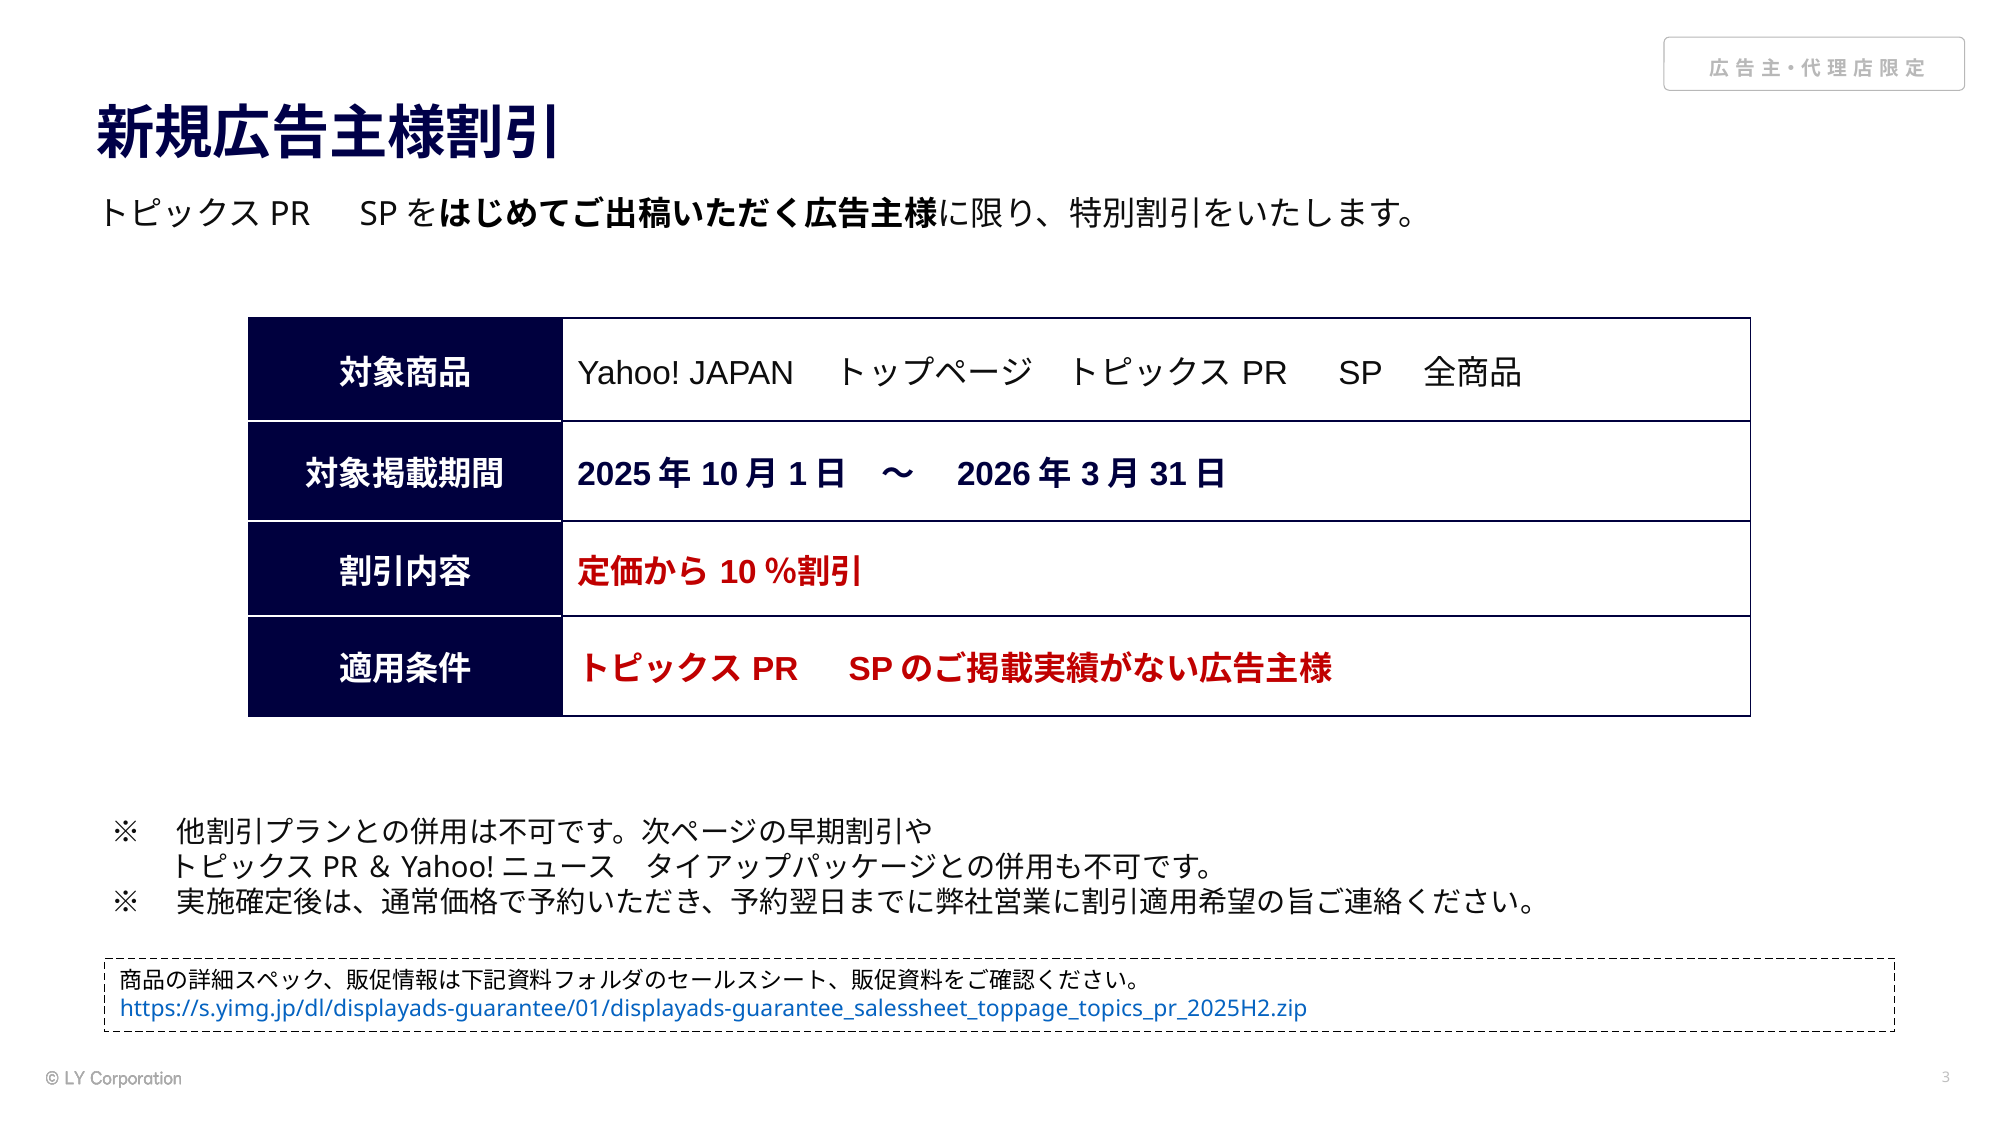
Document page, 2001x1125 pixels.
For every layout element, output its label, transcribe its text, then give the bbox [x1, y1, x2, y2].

picture [46, 1071, 181, 1088]
table_cell 割引内容 [250, 522, 561, 615]
table_cell 対象掲載期間 [250, 422, 561, 520]
list トピックスPR SPをはじめてご出稿いただく広告主様に限り、特別割引をいたします。 [96, 180, 1904, 311]
title 新規広告主様割引 [96, 95, 1904, 180]
table_cell 2025年10月1日 ～ 2026年3月31日 [563, 422, 1750, 520]
table_header Yahoo! JAPAN トップページ トピックスPR SP 全商品 [563, 319, 1750, 420]
table_cell 適用条件 [250, 617, 561, 715]
table_header 対象商品 [250, 319, 561, 420]
table_cell 定価から10％割引 [563, 522, 1750, 615]
table_cell トピックスPR SPのご掲載実績がない広告主様 [563, 617, 1750, 715]
text_box 商品の詳細スペック、販促情報は下記資料フォルダのセールスシート、販促資料をご確認ください。 https://s.yimg.jp/dl/displayads-guarantee/01/displayads-guarantee_salessheet_toppage_topics_pr_2025H2.zip [104, 958, 1895, 1032]
text_box ※ 他割引プランとの併用は不可です。次ページの早期割引や トピックスPR＆Yahoo!ニュース タイアップパッケージとの併用も不可です。 ※ 実施確定後は、通常価格で予約いただき、予約翌日までに弊社営業に割引適用希望の旨ご連絡ください。 [96, 805, 1904, 926]
